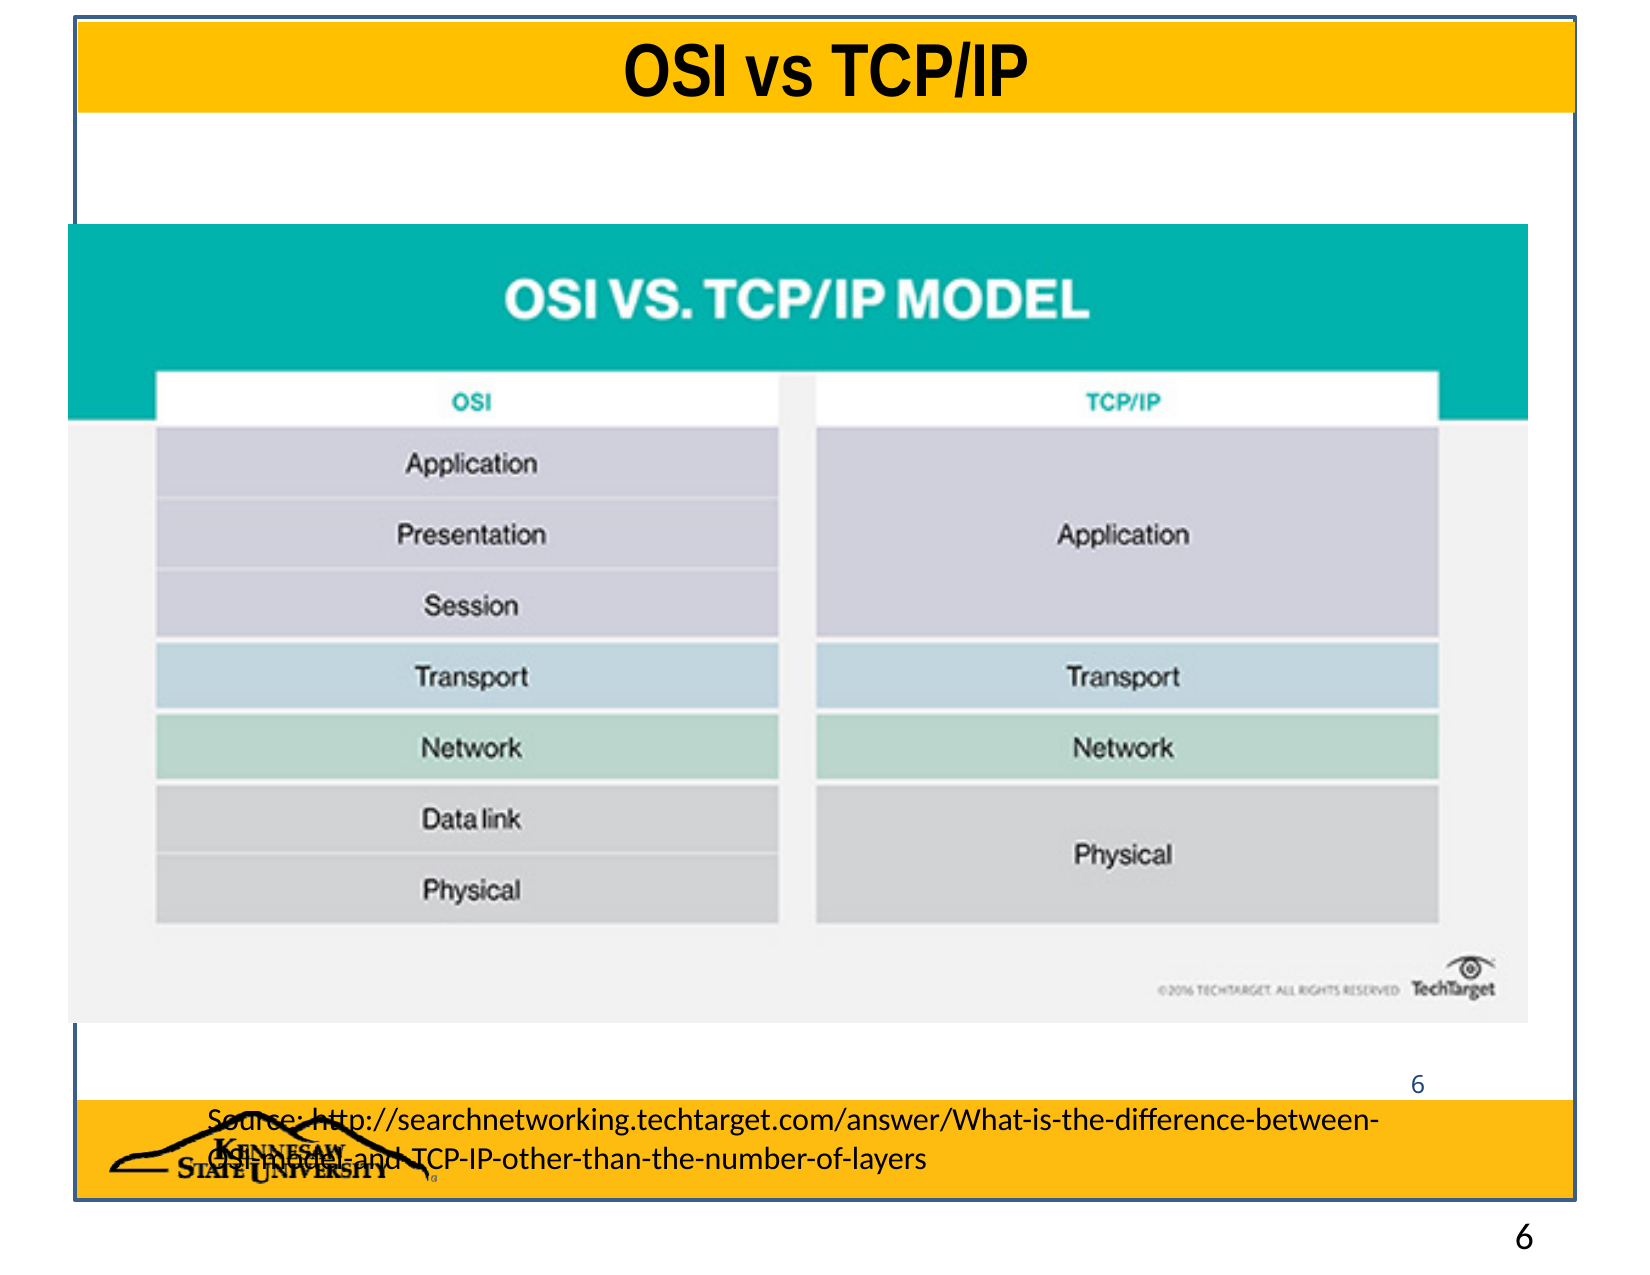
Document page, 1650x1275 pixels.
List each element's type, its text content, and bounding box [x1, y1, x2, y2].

picture [108, 1111, 437, 1184]
title OSI vs TCP/IP [77, 21, 1575, 113]
text_box Source: http://searchnetworking.techtarget.com/answer/What-is-the-difference-between-OSI-model-and-TCP-IP-other-than-the-number-of-layers [192, 1091, 1417, 1183]
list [68, 224, 1528, 1023]
slide_number 6 [1299, 1042, 1425, 1103]
